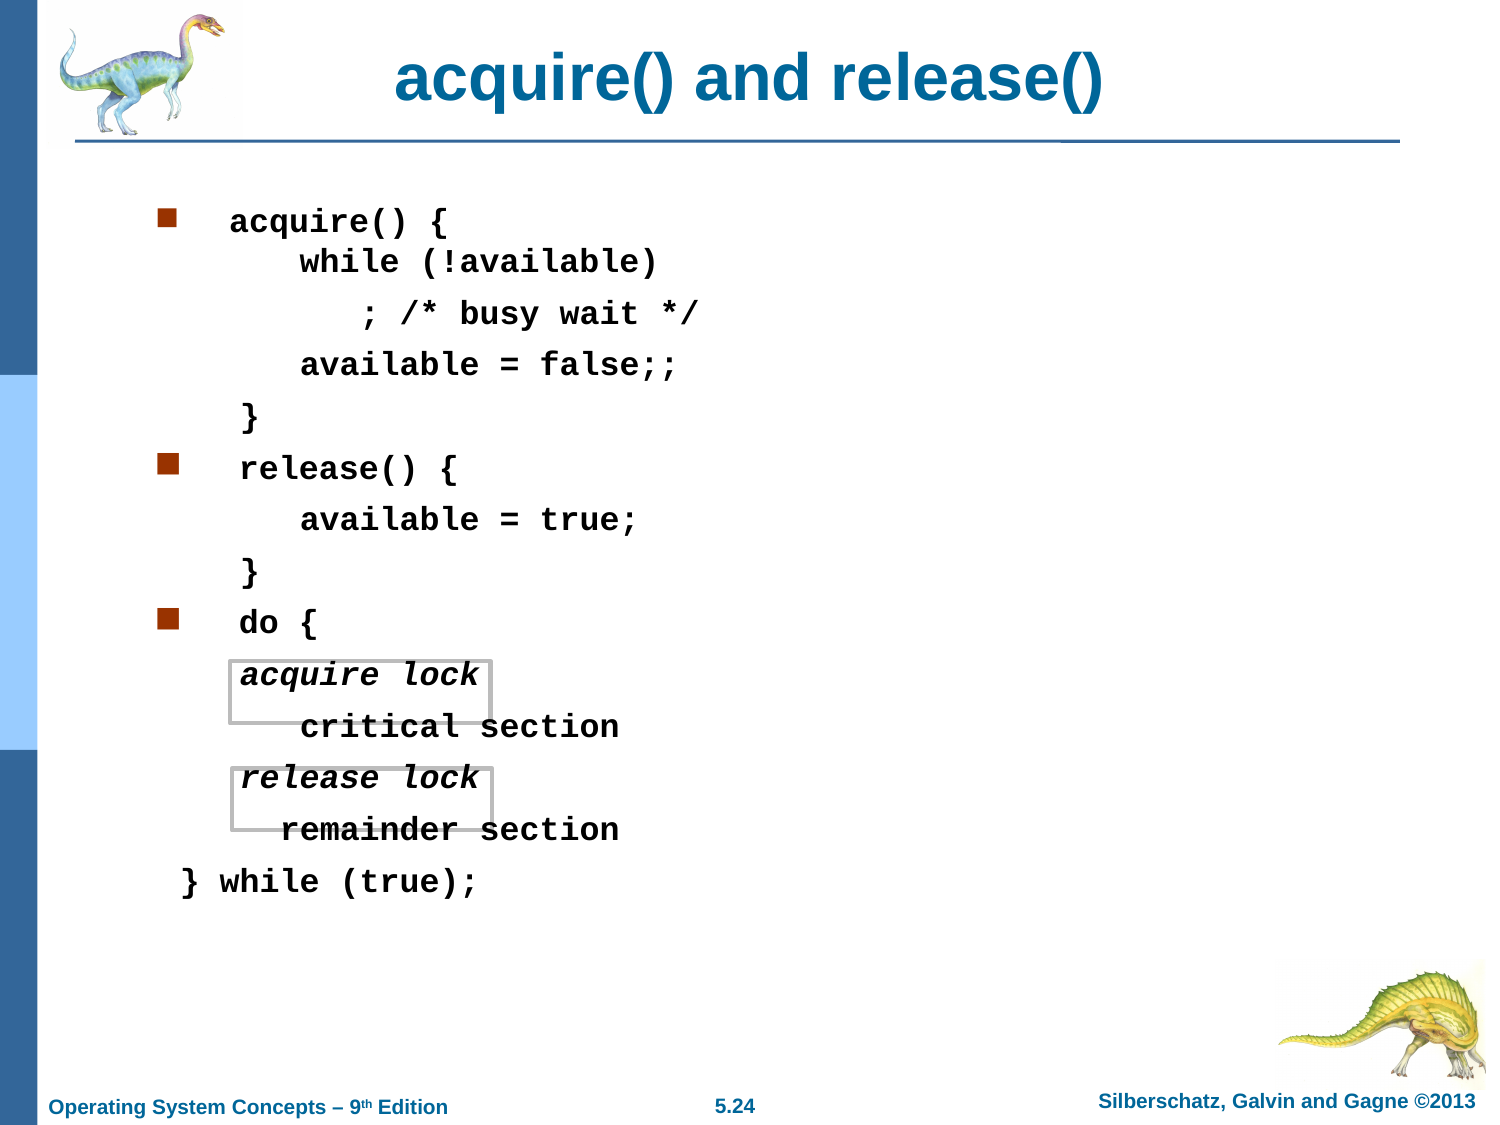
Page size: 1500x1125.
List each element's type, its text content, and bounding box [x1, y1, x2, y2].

list acquire() { while (!available) ; /* busy wait */ available = false;; } release() { available = true; } do { acquire lock critical section release lock remainder section } while (true); [144, 191, 1332, 936]
picture [1275, 959, 1486, 1090]
title acquire() and release() [75, 26, 1425, 122]
picture [46, 0, 243, 149]
